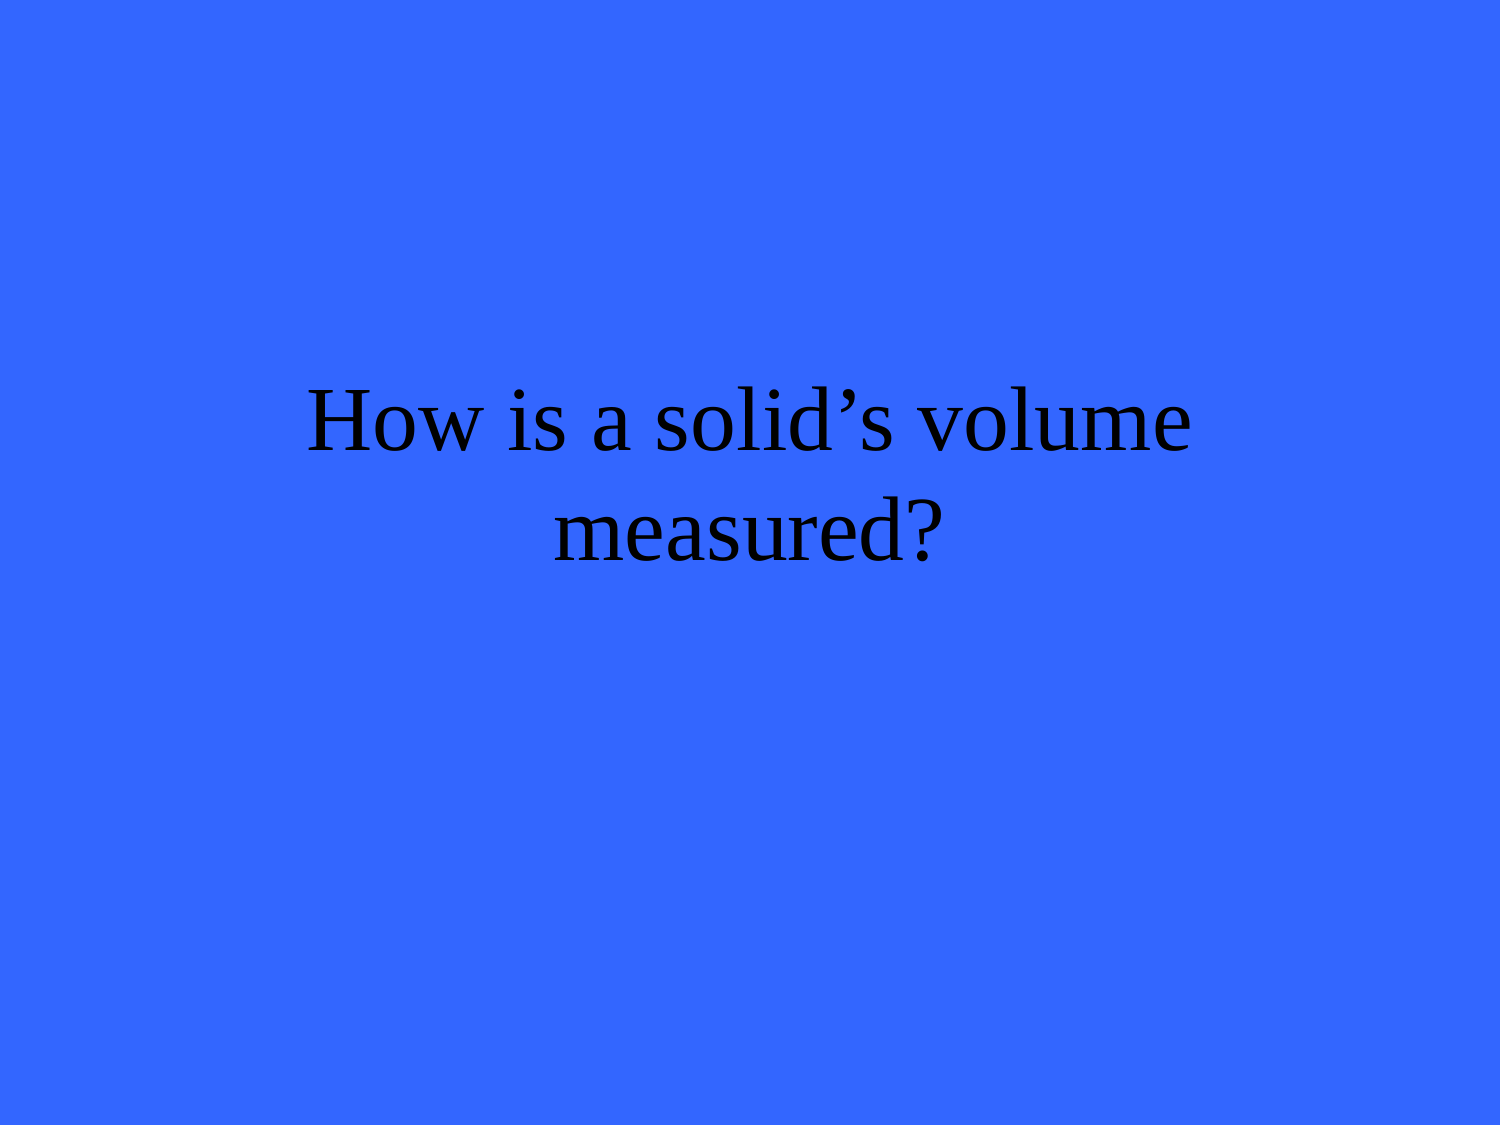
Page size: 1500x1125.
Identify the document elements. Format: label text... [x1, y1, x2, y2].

title How is a solid’s volume measured? [112, 374, 1388, 563]
